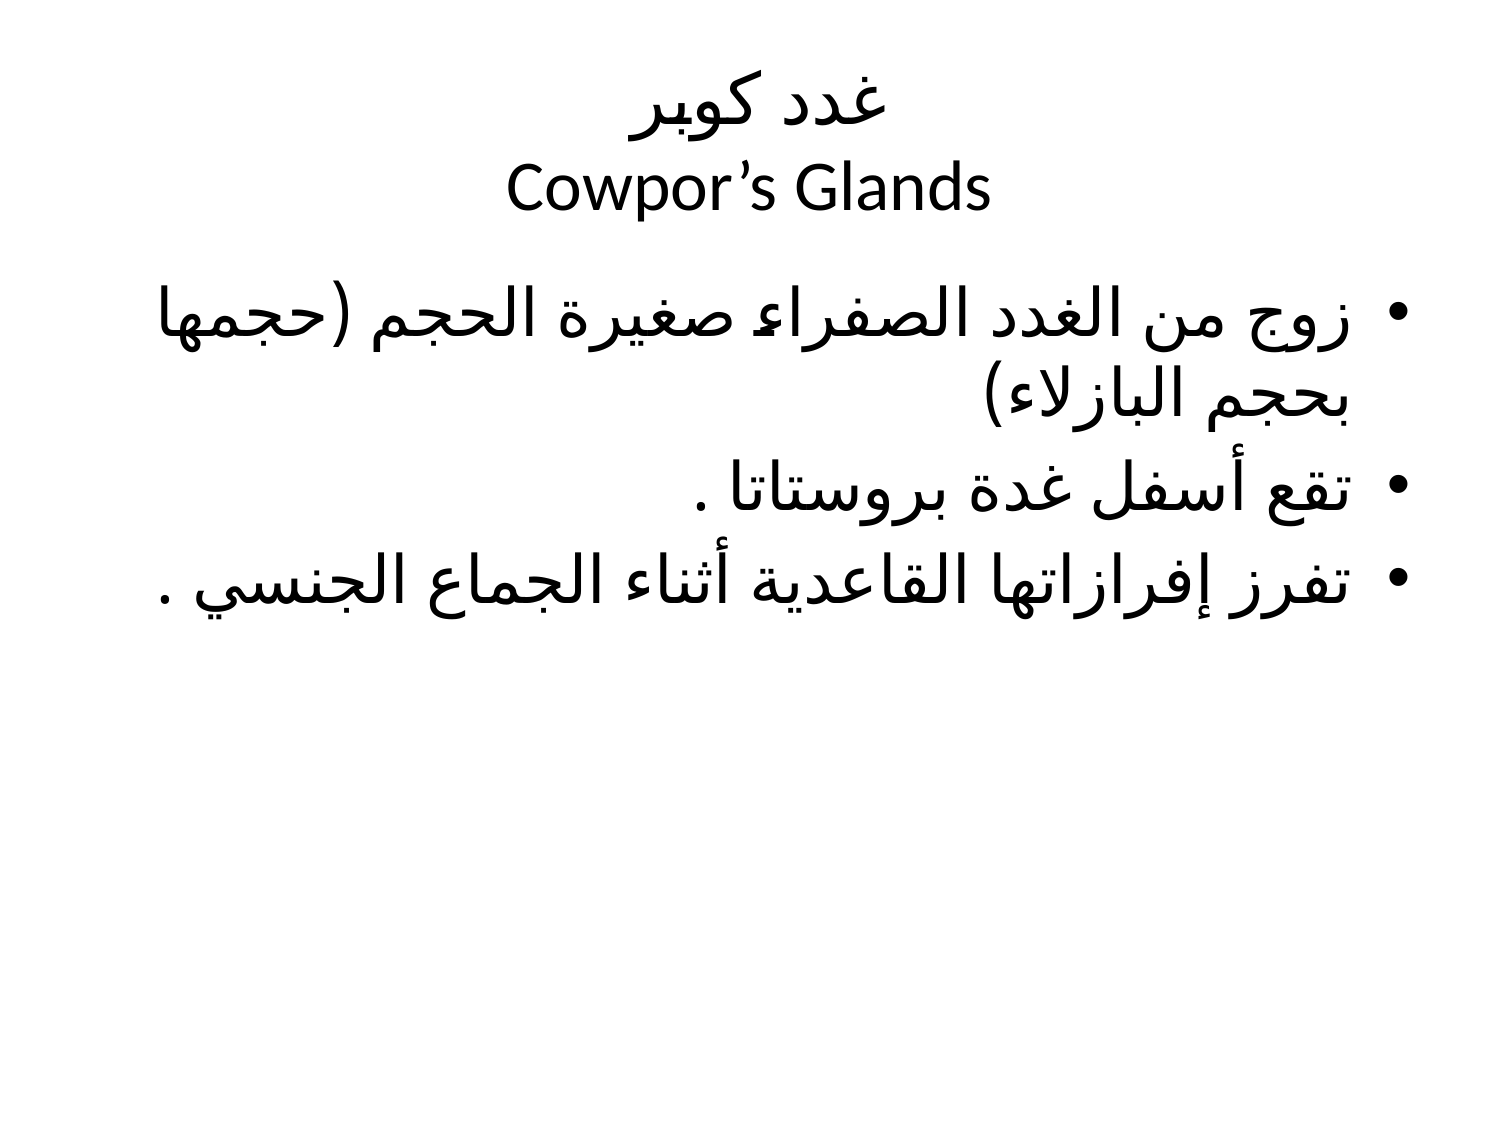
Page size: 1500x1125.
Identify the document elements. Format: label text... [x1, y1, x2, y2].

list زوج من الغدد الصفراء صغيرة الحجم (حجمها بحجم البازلاء) تقع أسفل غدة بروستاتا . تفرز إفرازاتها القاعدية أثناء الجماع الجنسي . [75, 262, 1425, 1005]
title غدد كوبر Cowpor’s Glands [75, 45, 1425, 233]
